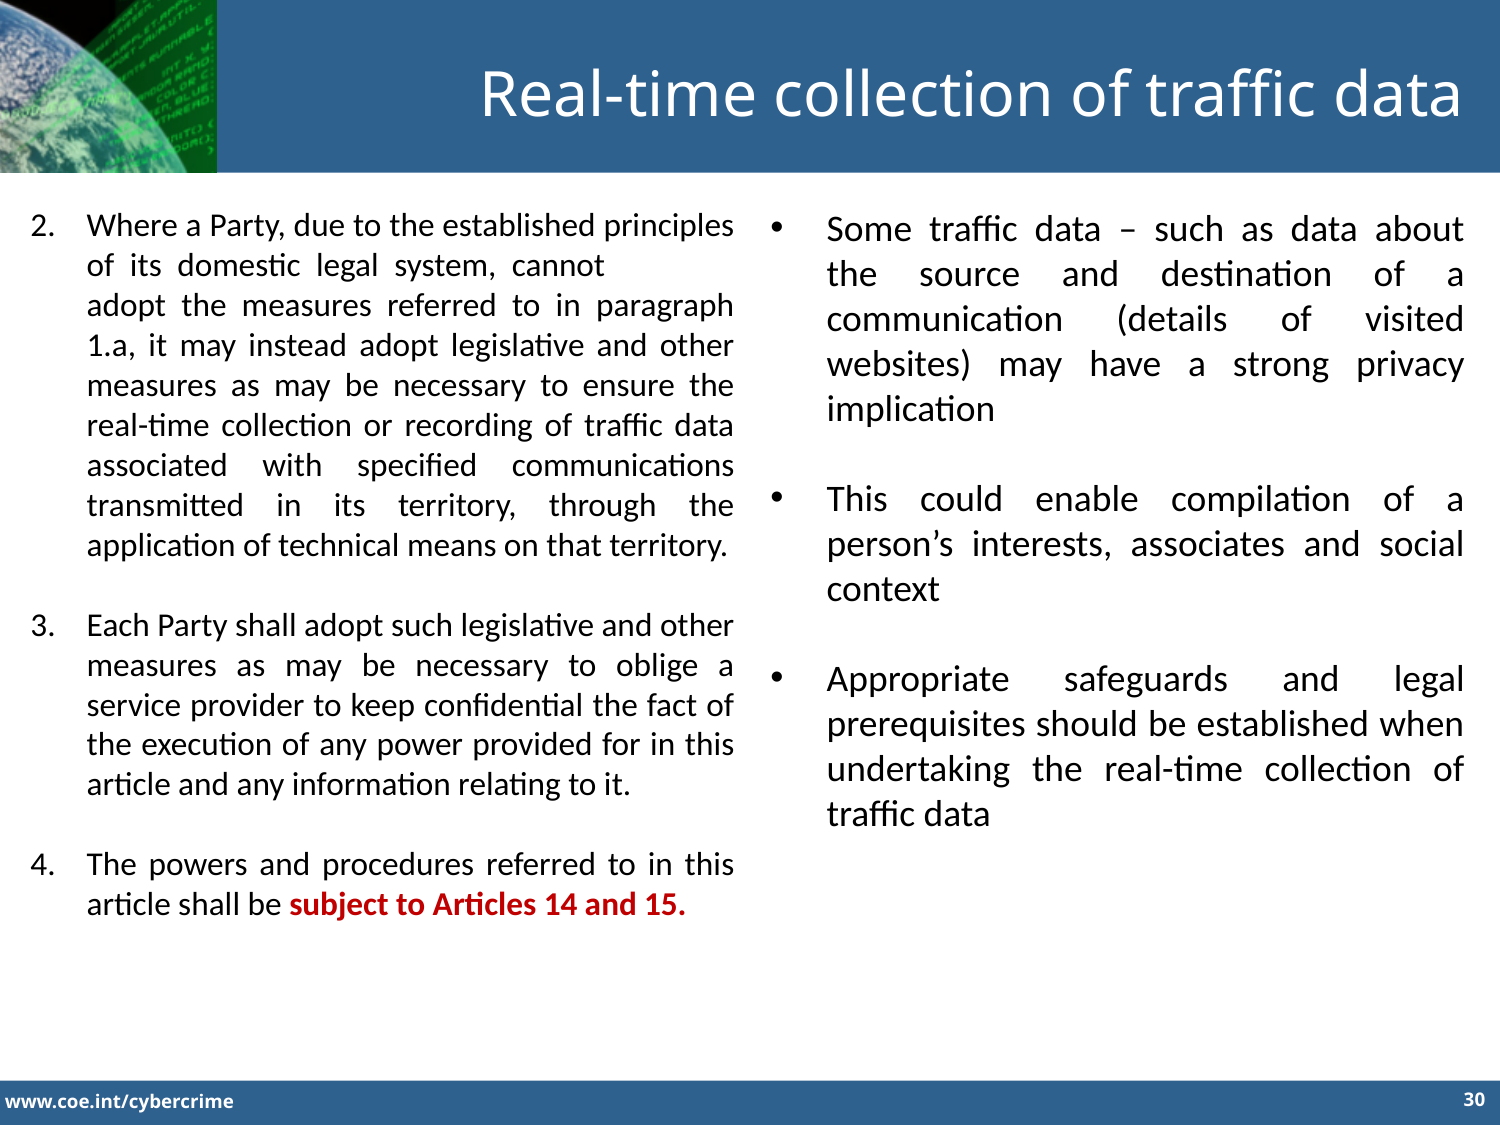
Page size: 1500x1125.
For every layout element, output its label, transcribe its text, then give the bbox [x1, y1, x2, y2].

picture [0, 0, 217, 173]
text_box Some traffic data – such as data about the source and destination of a communication (details of visited websites) may have a strong privacy implication This could enable compilation of a person’s interests, associates and social context Appropriate safeguards and legal prerequisites should be established when undertaking the real-time collection of traffic data [755, 196, 1480, 841]
text_box Where a Party, due to the established principles of its domestic legal system, cannot adopt the measures referred to in paragraph 1.a, it may instead adopt legislative and other measures as may be necessary to ensure the real-time collection or recording of traffic data associated with specified communications transmitted in its territory, through the application of technical means on that territory. Each Party shall adopt such legislative and other measures as may be necessary to oblige a service provider to keep confidential the fact of the execution of any power provided for in this article and any information relating to it. The powers and procedures referred to in this article shall be subject to Articles 14 and 15. [15, 196, 750, 930]
text_box Real-time collection of traffic data [227, 46, 1480, 137]
